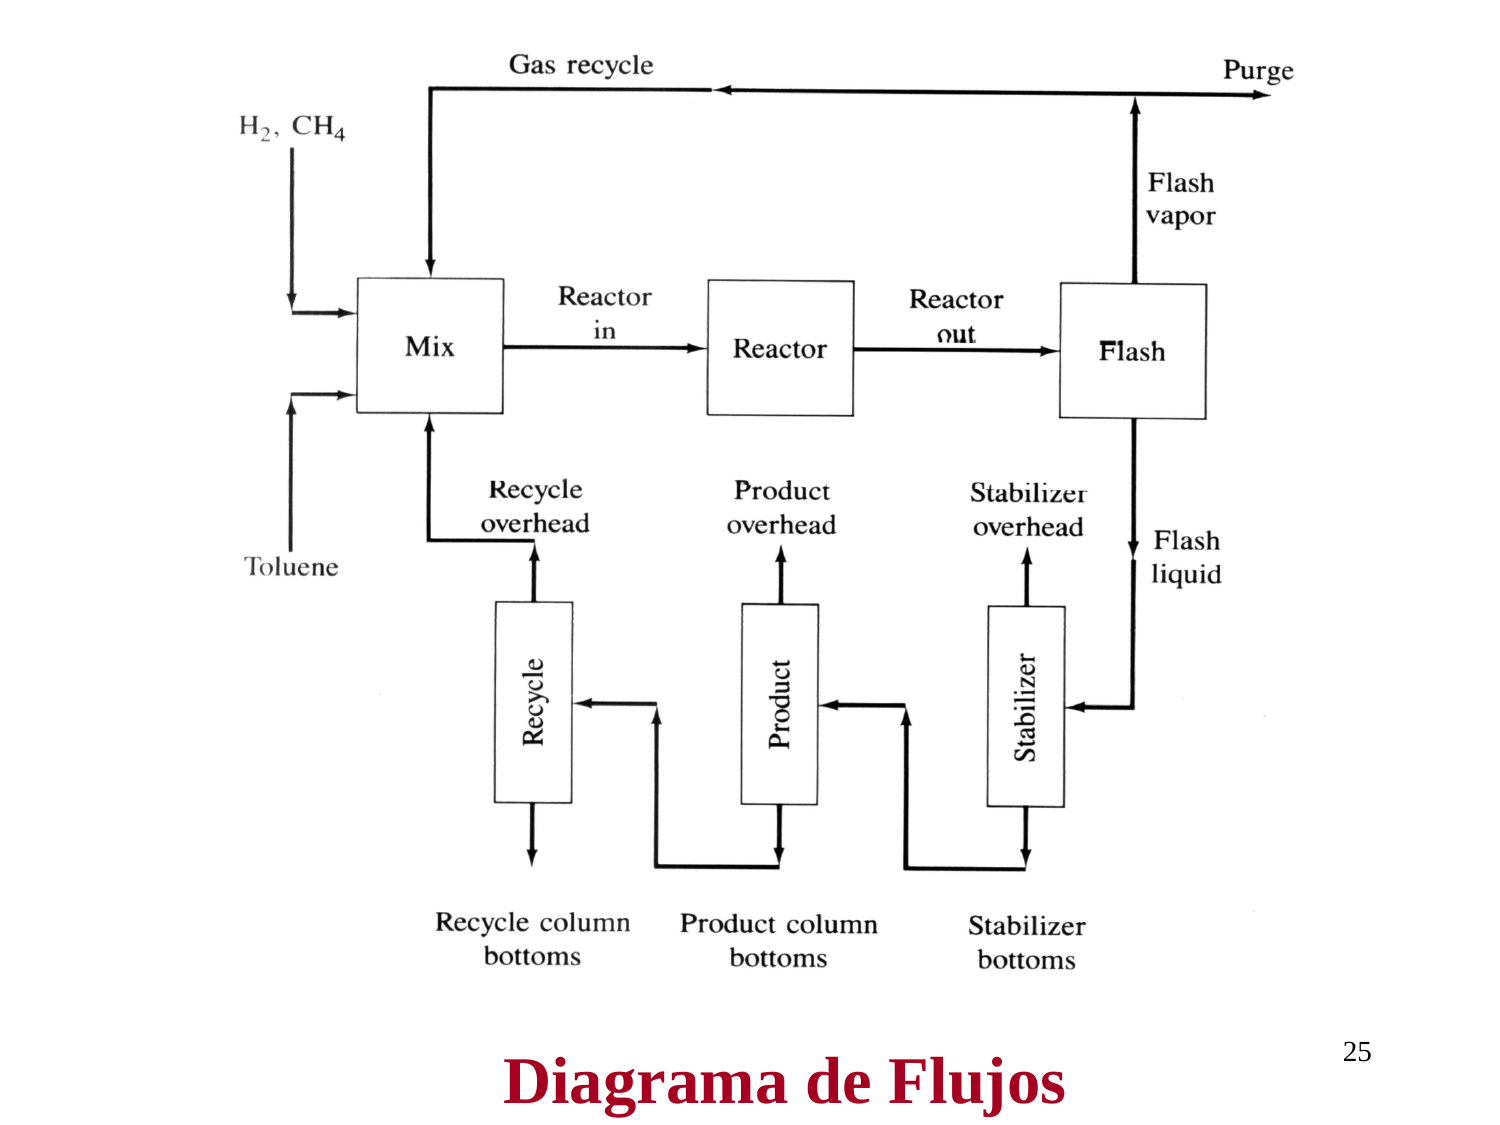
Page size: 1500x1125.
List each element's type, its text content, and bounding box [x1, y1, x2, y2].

picture [194, 21, 1306, 997]
text_box Diagrama de Flujos [253, 1029, 1318, 1125]
slide_number 25 [1074, 1024, 1388, 1101]
